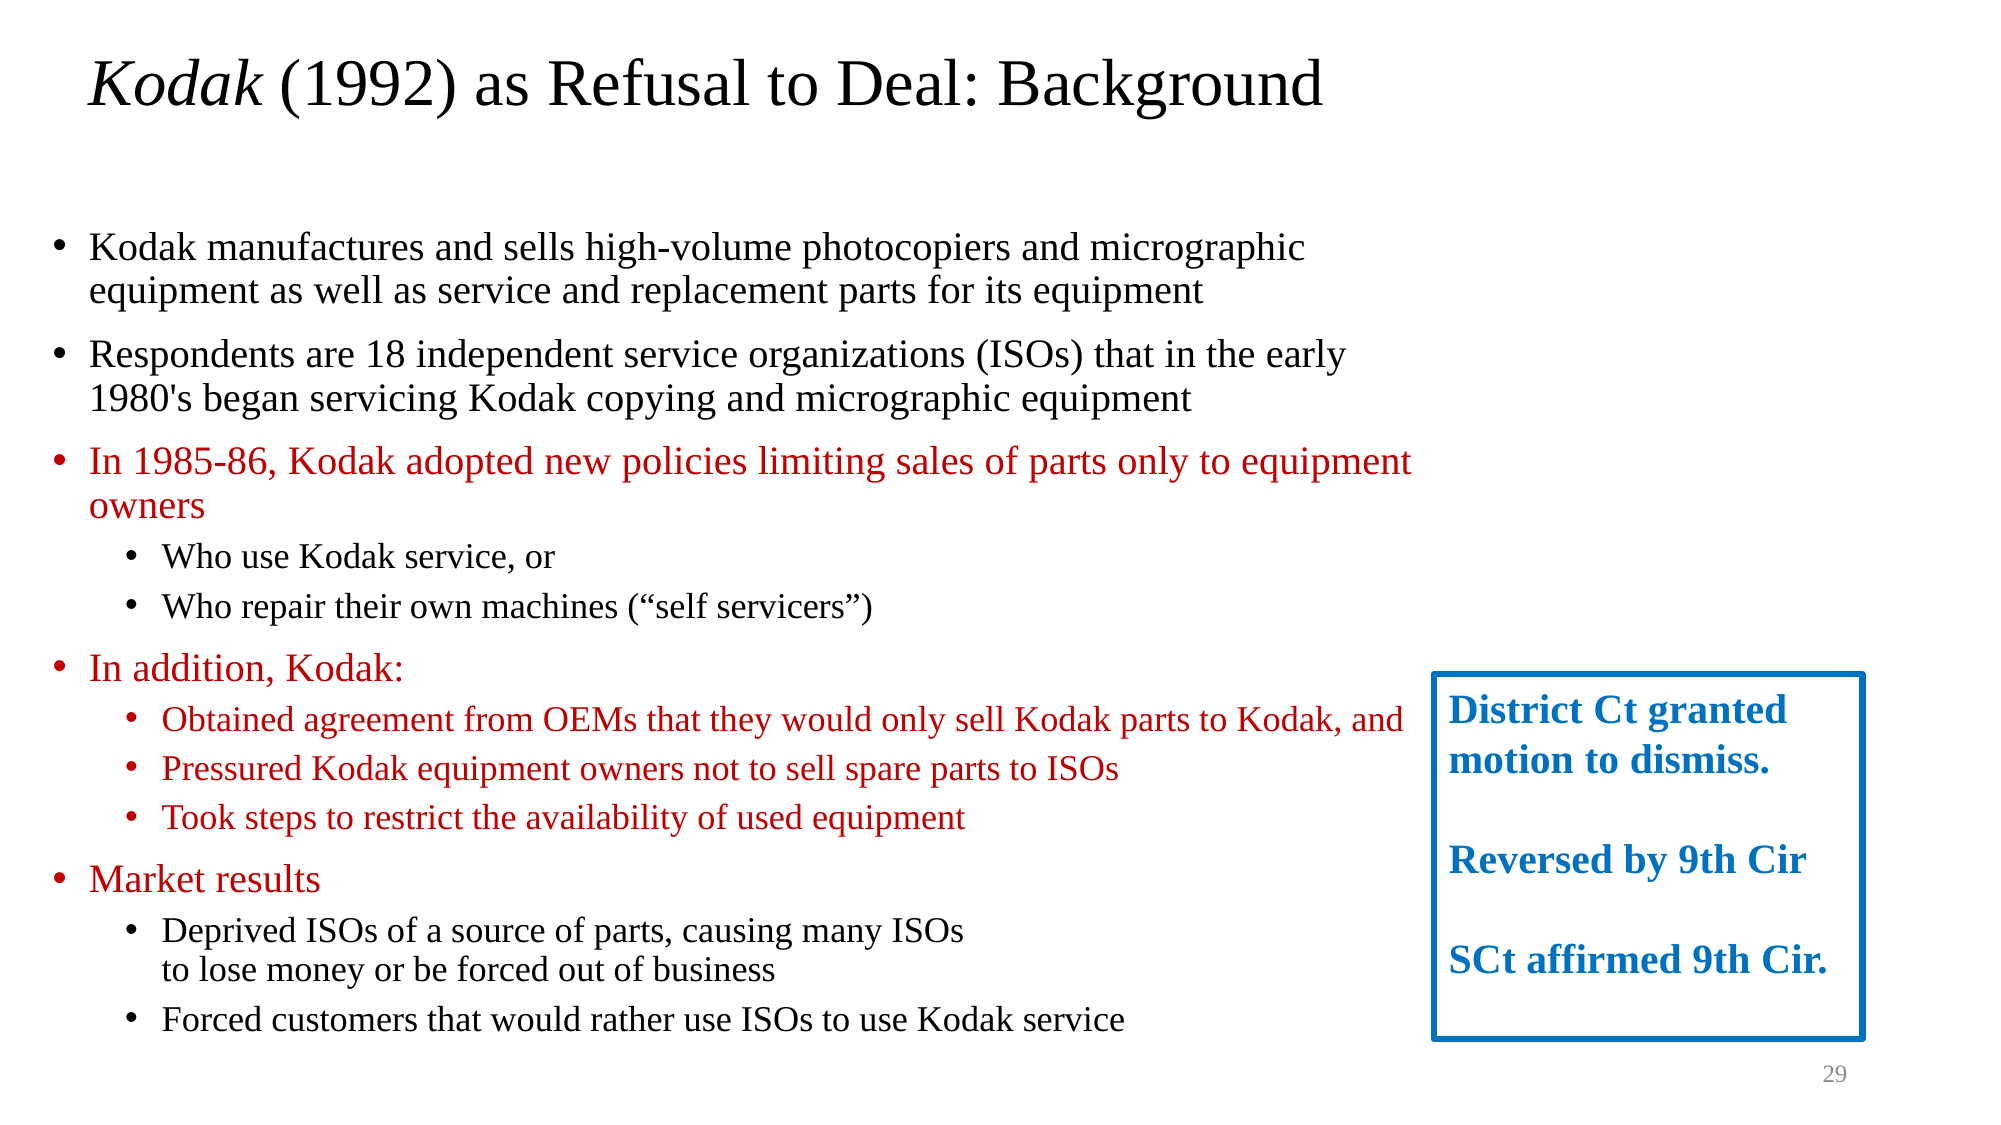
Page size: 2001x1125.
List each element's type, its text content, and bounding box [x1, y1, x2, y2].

text_box District Ct granted motion to dismiss. Reversed by 9th Cir SCt affirmed 9th Cir. [1433, 674, 1863, 1040]
list Kodak manufactures and sells high-volume photocopiers and micrographic equipment as well as service and replacement parts for its equipment Respondents are 18 independent service organizations (ISOs) that in the early 1980's began servicing Kodak copying and micrographic equipment In 1985-86, Kodak adopted new policies limiting sales of parts only to equipment owners Who use Kodak service, or Who repair their own machines (“self servicers”) In addition, Kodak: Obtained agreement from OEMs that they would only sell Kodak parts to Kodak, and Pressured Kodak equipment owners not to sell spare parts to ISOs Took steps to restrict the availability of used equipment Market results Deprived ISOs of a source of parts, causing many ISOs to lose money or be forced out of business Forced customers that would rather use ISOs to use Kodak service [37, 148, 1460, 1063]
title Kodak (1992) as Refusal to Deal: Background [73, 0, 1799, 193]
slide_number 29 [1412, 1042, 1863, 1103]
